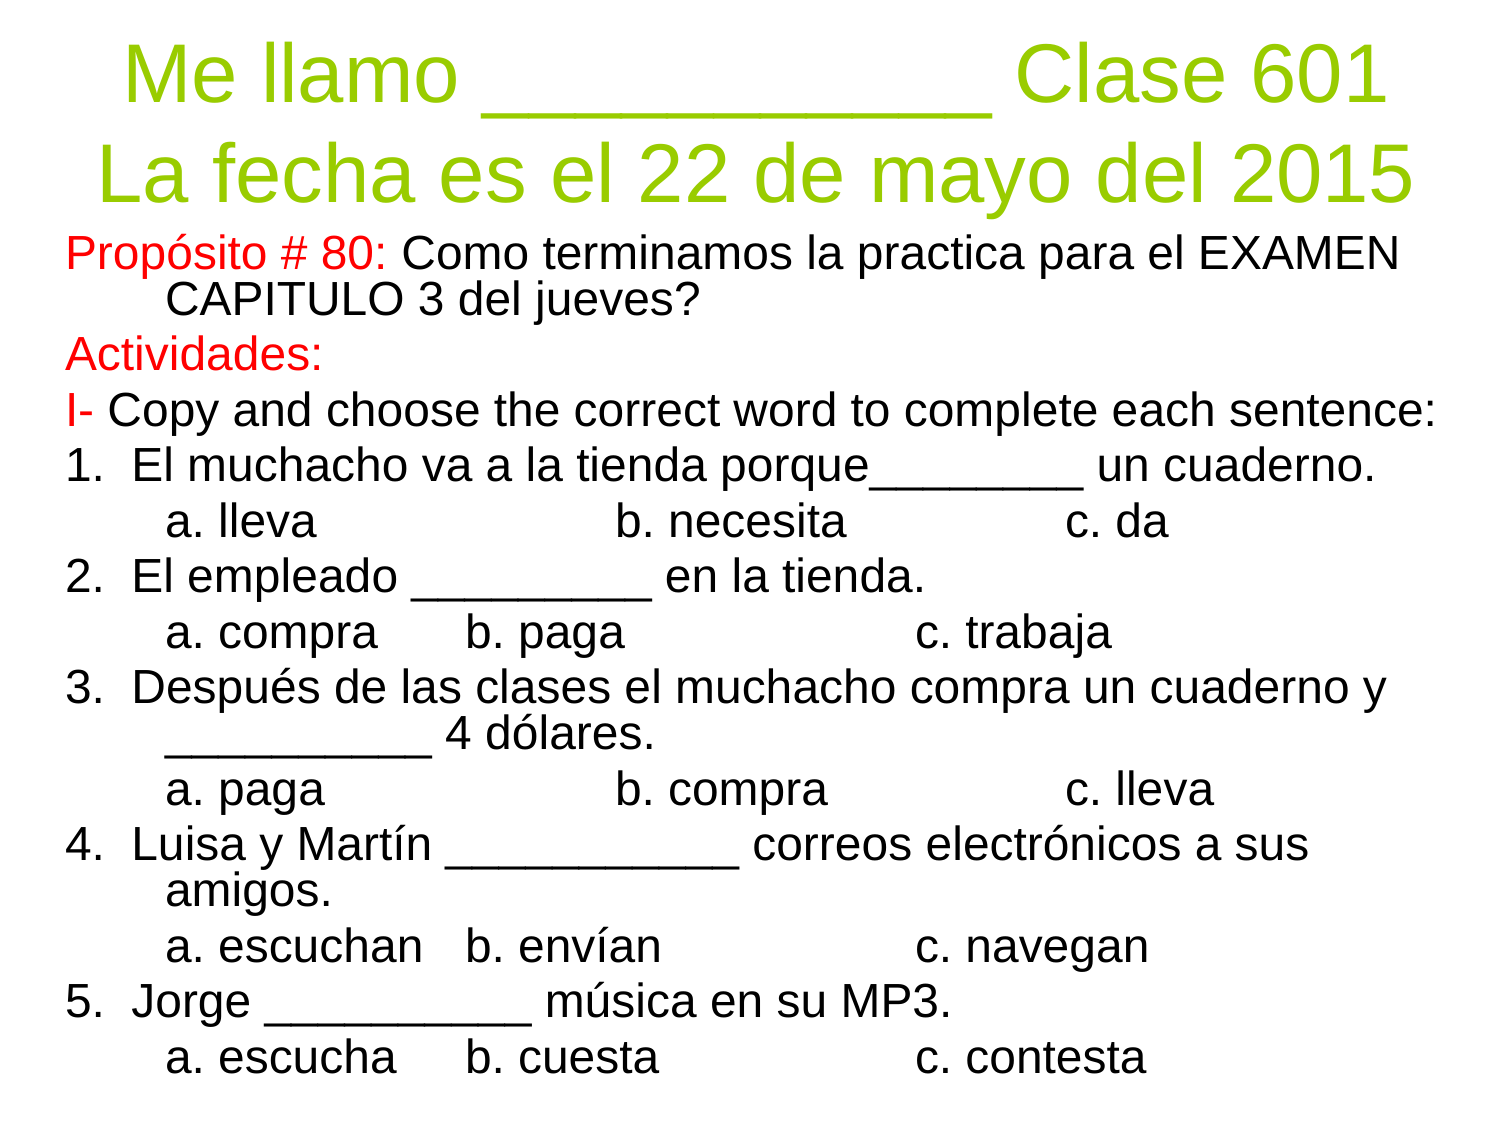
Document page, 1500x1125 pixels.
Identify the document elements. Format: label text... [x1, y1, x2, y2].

title Me llamo ___________ Clase 601 La fecha es el 22 de mayo del 2015 [62, 24, 1450, 213]
list Propósito # 80: Como terminamos la practica para el EXAMEN CAPITULO 3 del jueves? Actividades: I- Copy and choose the correct word to complete each sentence: 1. El muchacho va a la tienda porque________ un cuaderno. a. lleva b. necesita c. da 2. El empleado _________ en la tienda. a. compra b. paga c. trabaja 3. Después de las clases el muchacho compra un cuaderno y __________ 4 dólares. a. paga b. compra c. lleva 4. Luisa y Martín ___________ correos electrónicos a sus amigos. a. escuchan b. envían c. navegan 5. Jorge __________ música en su MP3. a. escucha b. cuesta c. contesta [50, 224, 1463, 1088]
